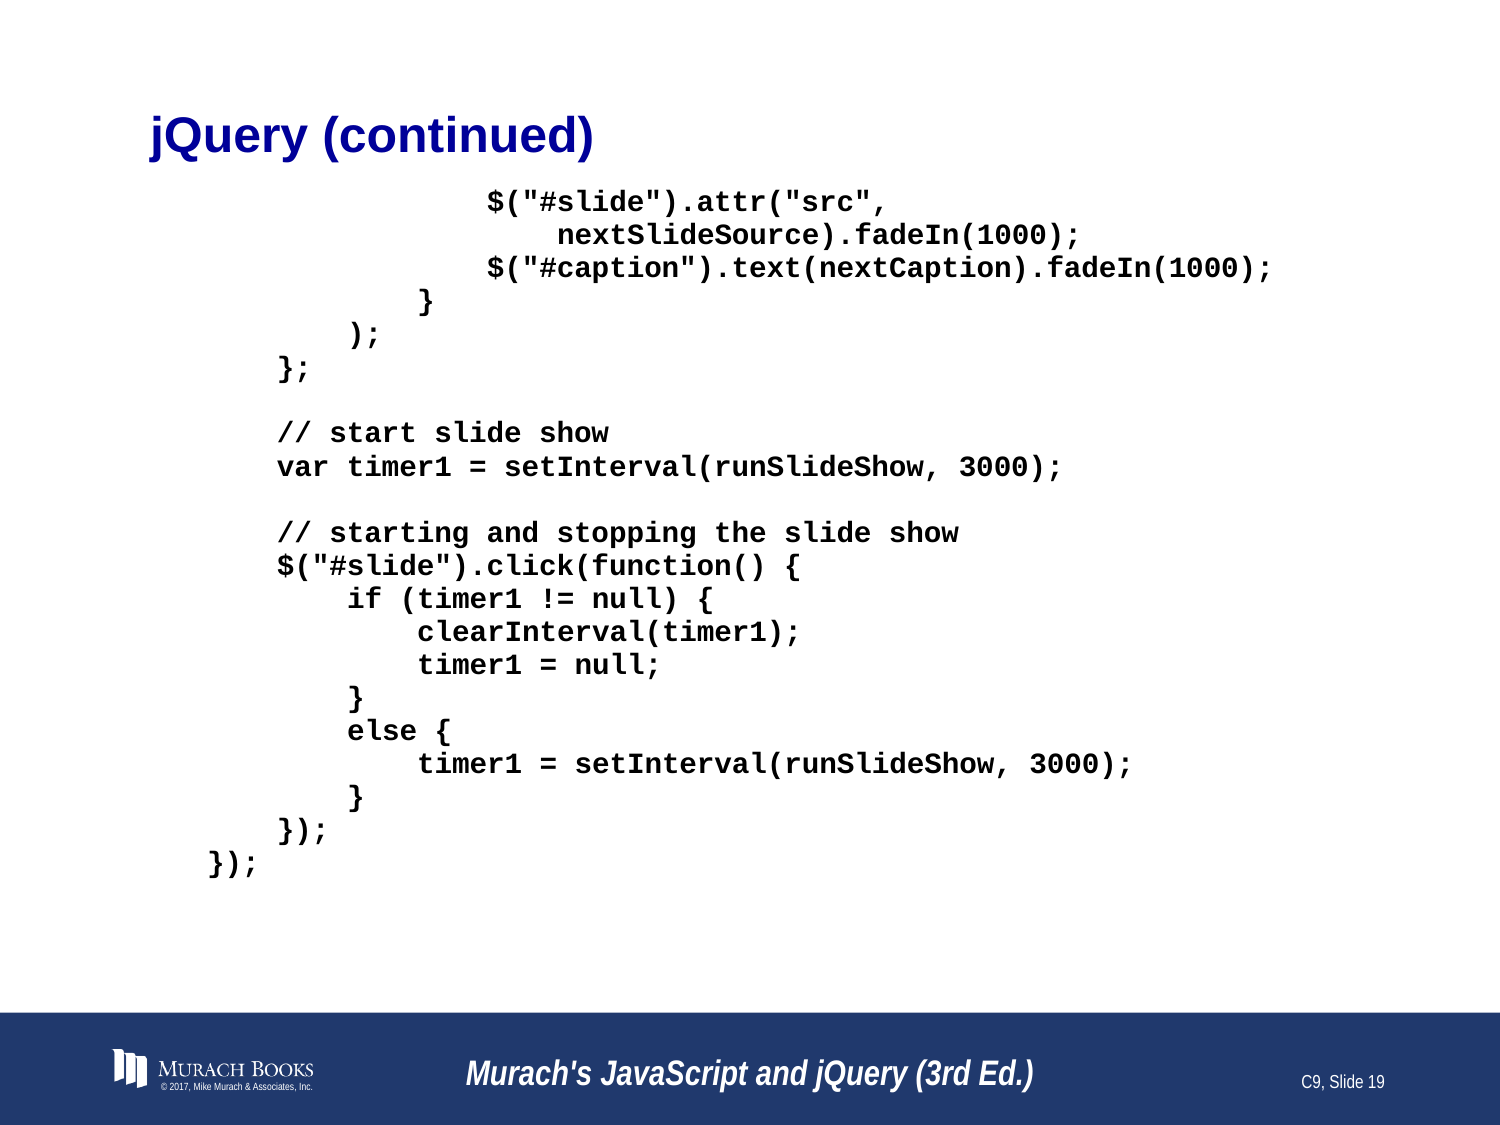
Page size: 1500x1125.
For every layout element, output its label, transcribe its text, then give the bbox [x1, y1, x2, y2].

slide_number Murach's JavaScript and jQuery (3rd Ed.) [463, 1025, 1050, 1100]
footer © 2017, Mike Murach & Associates, Inc. [12, 1025, 463, 1100]
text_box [149, 187, 1350, 920]
slide_number C9, Slide 19 [1087, 1025, 1400, 1100]
title jQuery (continued) [150, 102, 1350, 164]
